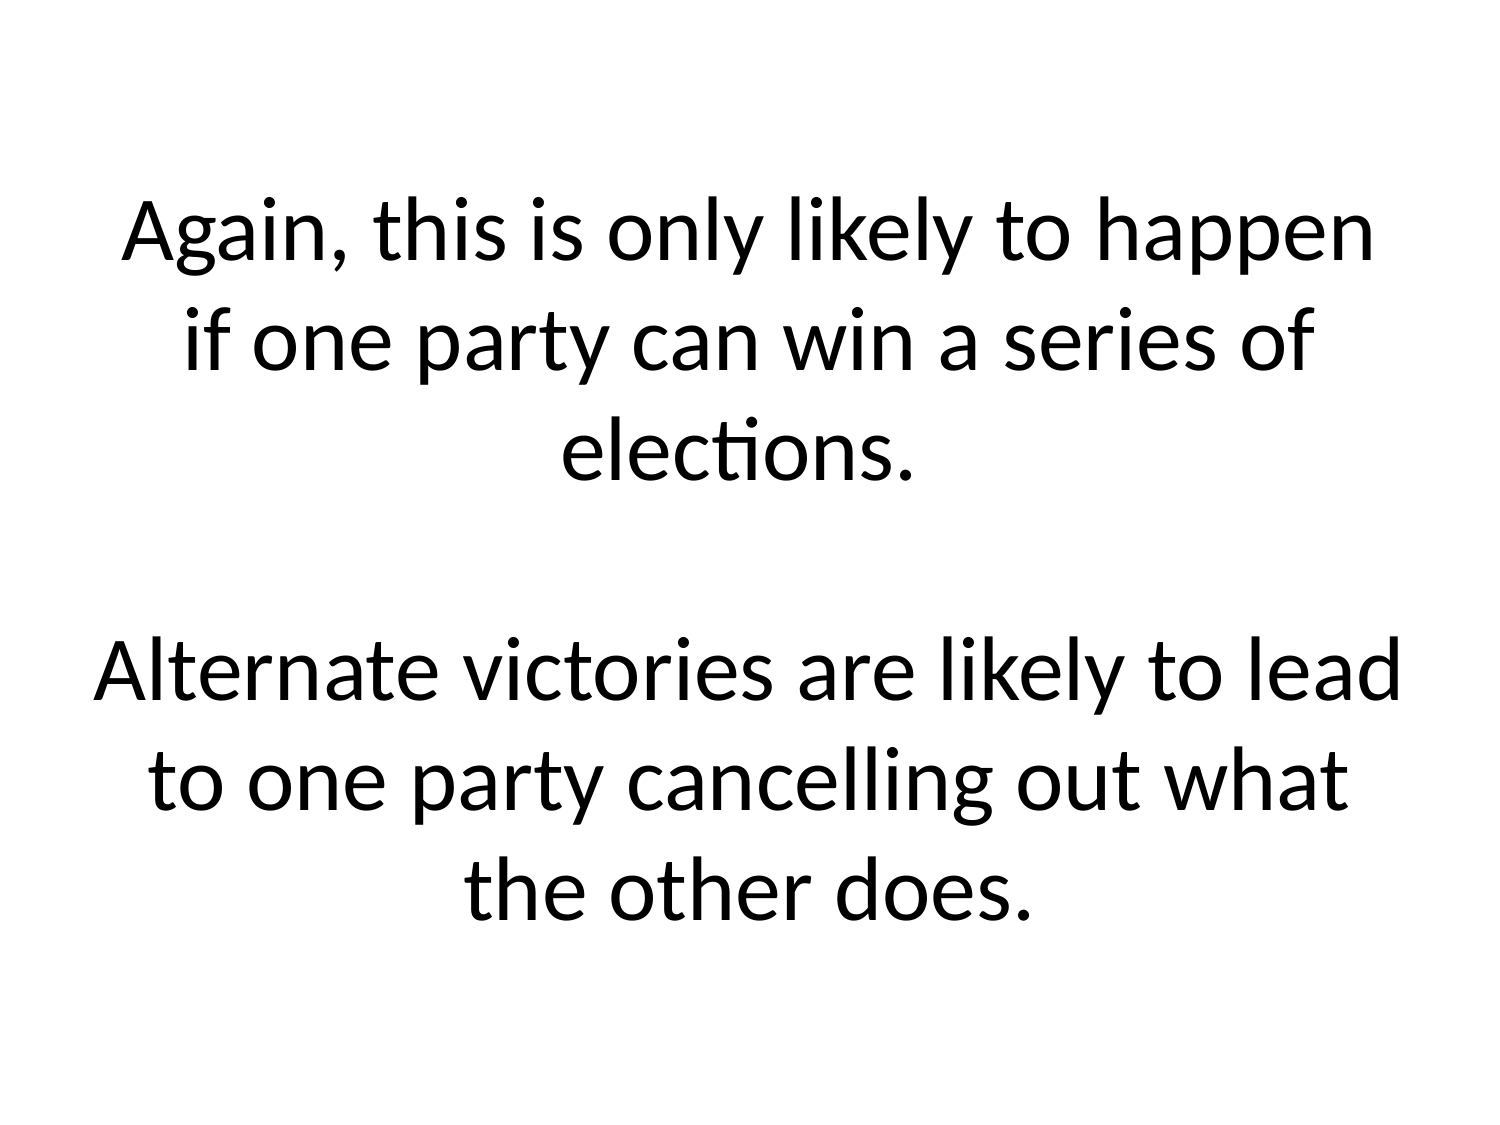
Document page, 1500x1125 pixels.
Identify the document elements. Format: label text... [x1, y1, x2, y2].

title Again, this is only likely to happen if one party can win a series of elections. Alternate victories are likely to lead to one party cancelling out what the other does. [74, 44, 1426, 1063]
